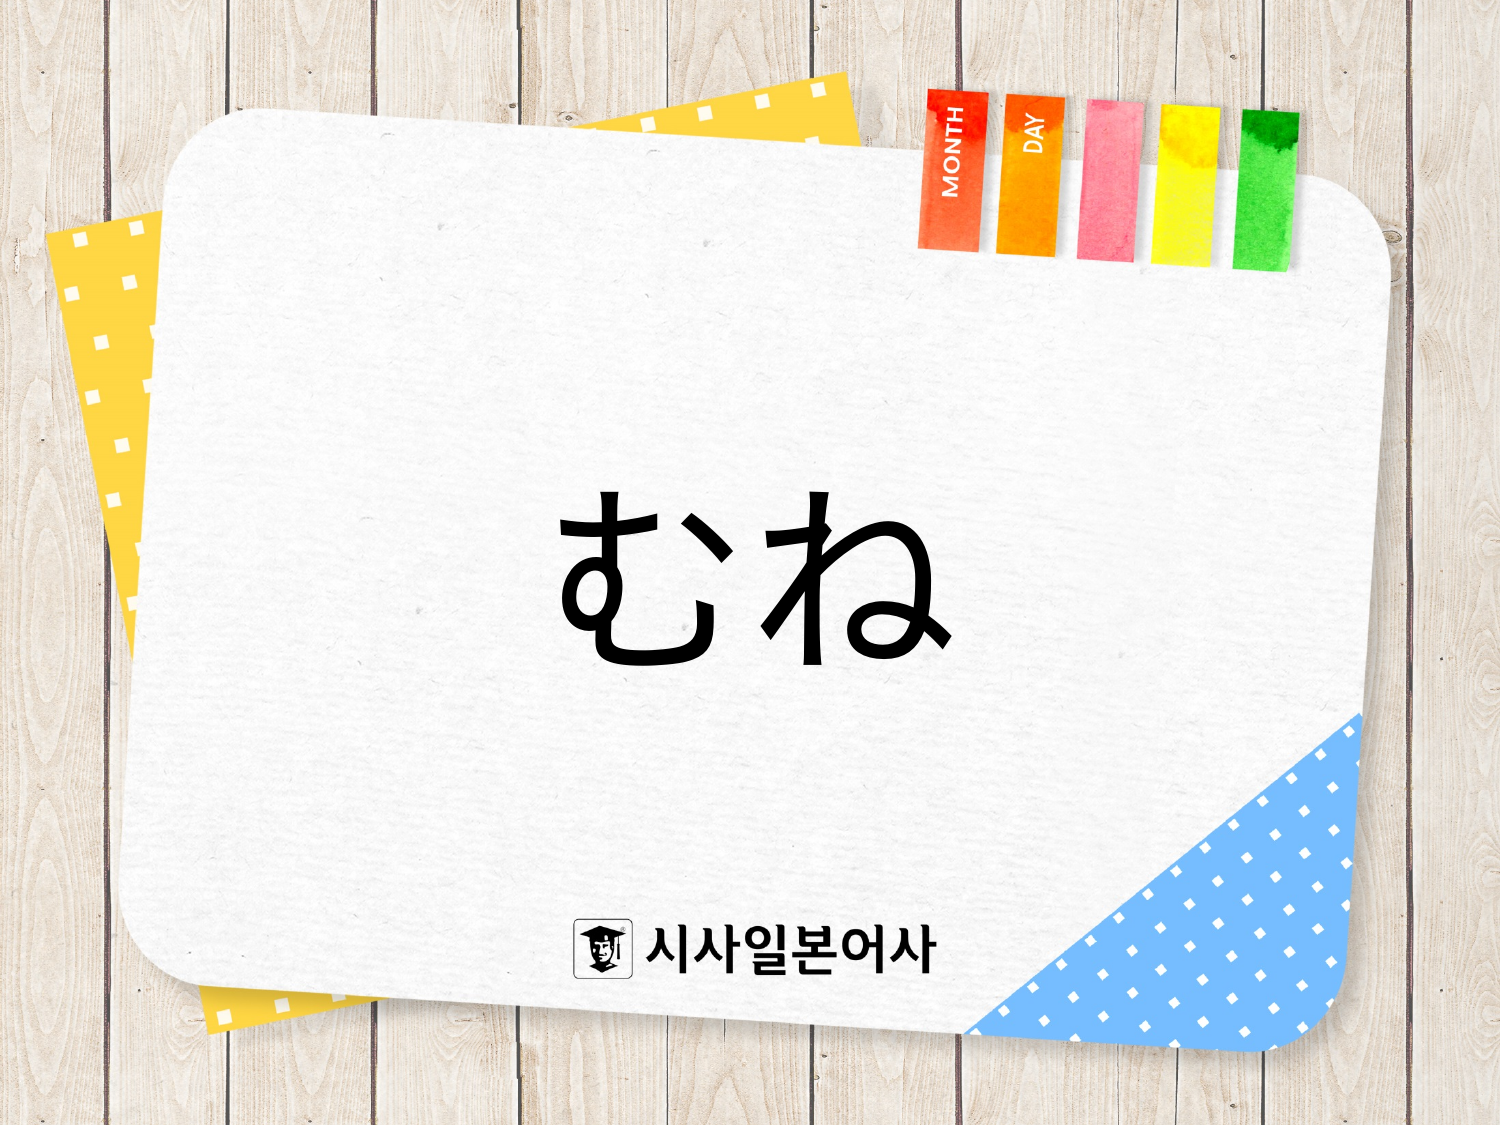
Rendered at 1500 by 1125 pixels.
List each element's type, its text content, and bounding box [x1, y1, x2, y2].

picture [0, 0, 1500, 1125]
title むね [75, 338, 1425, 811]
